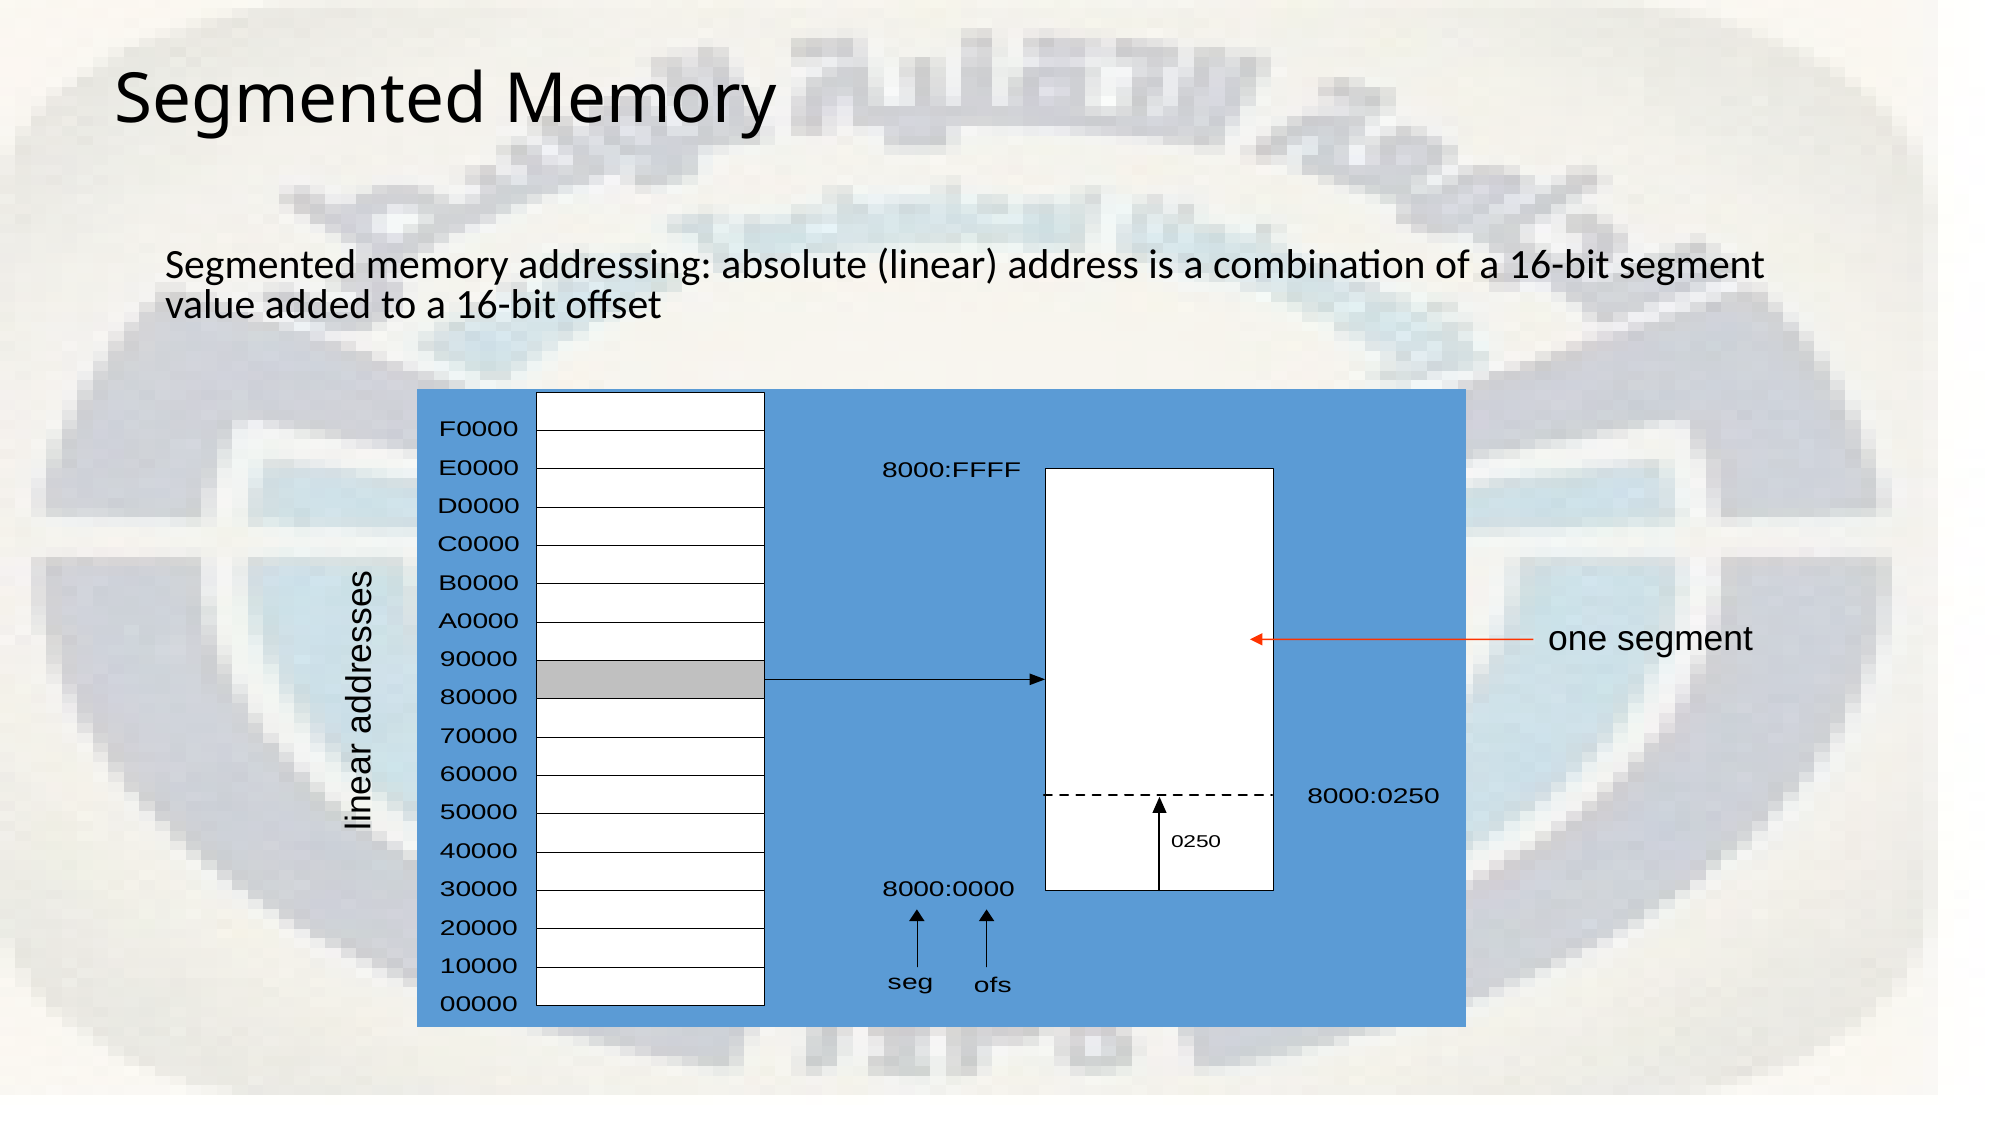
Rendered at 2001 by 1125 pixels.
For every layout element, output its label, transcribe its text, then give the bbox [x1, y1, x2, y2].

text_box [416, 389, 1466, 1028]
text_box linear addresses [313, 514, 400, 887]
title Segmented Memory [99, 46, 1900, 147]
text_box one segment [1533, 593, 1917, 680]
text_box Label Operator Operand[s] ;Comment INIT: mov ax, bx ; Copy contents of bx into ax Label - INIT: Operator - mov Operands - ax and bx Comment - alphanumeric string between ; and \n Not case sensitive Unlike other assemblers, destination operand is first mov is the mnemonic that the assembler translates into an opcode [0, 0, 2000, 1125]
list Segmented memory addressing: absolute (linear) address is a combination of a 16-bit segment value added to a 16-bit offset [150, 239, 1850, 365]
